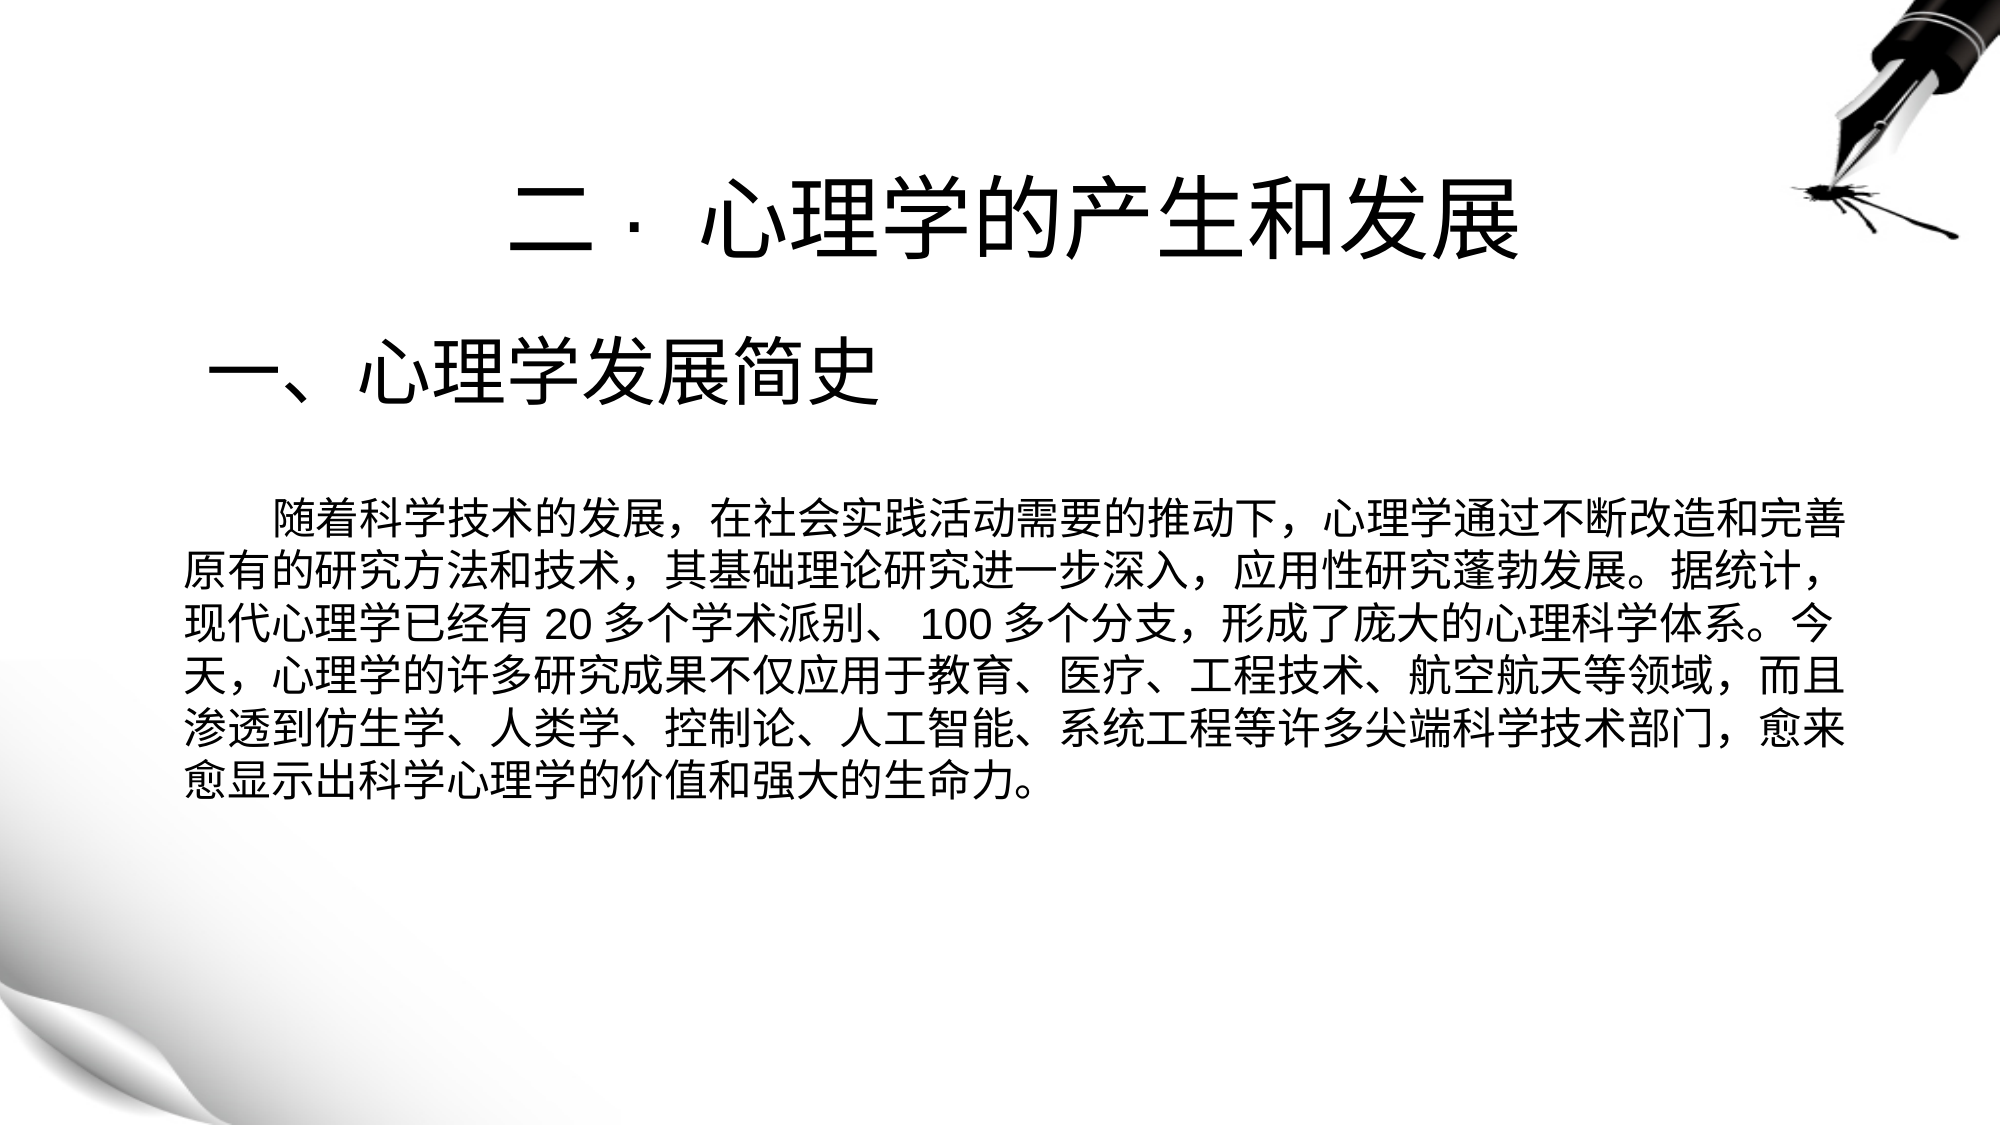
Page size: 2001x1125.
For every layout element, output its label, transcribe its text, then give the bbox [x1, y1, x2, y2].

picture [0, 0, 2000, 1125]
text_box 随着科学技术的发展，在社会实践活动需要的推动下，心理学通过不断改造和完善原有的研究方法和技术，其基础理论研究进一步深入，应用性研究蓬勃发展。据统计，现代心理学已经有20多个学术派别、100多个分支，形成了庞大的心理科学体系。今天，心理学的许多研究成果不仅应用于教育、医疗、工程技术、航空航天等领域，而且渗透到仿生学、人类学、控制论、人工智能、系统工程等许多尖端科学技术部门，愈来愈显示出科学心理学的价值和强大的生命力。 [168, 483, 1863, 813]
list 二· 心理学的产生和发展 [165, 165, 1863, 340]
text_box 一、心理学发展简史 [191, 316, 1297, 470]
